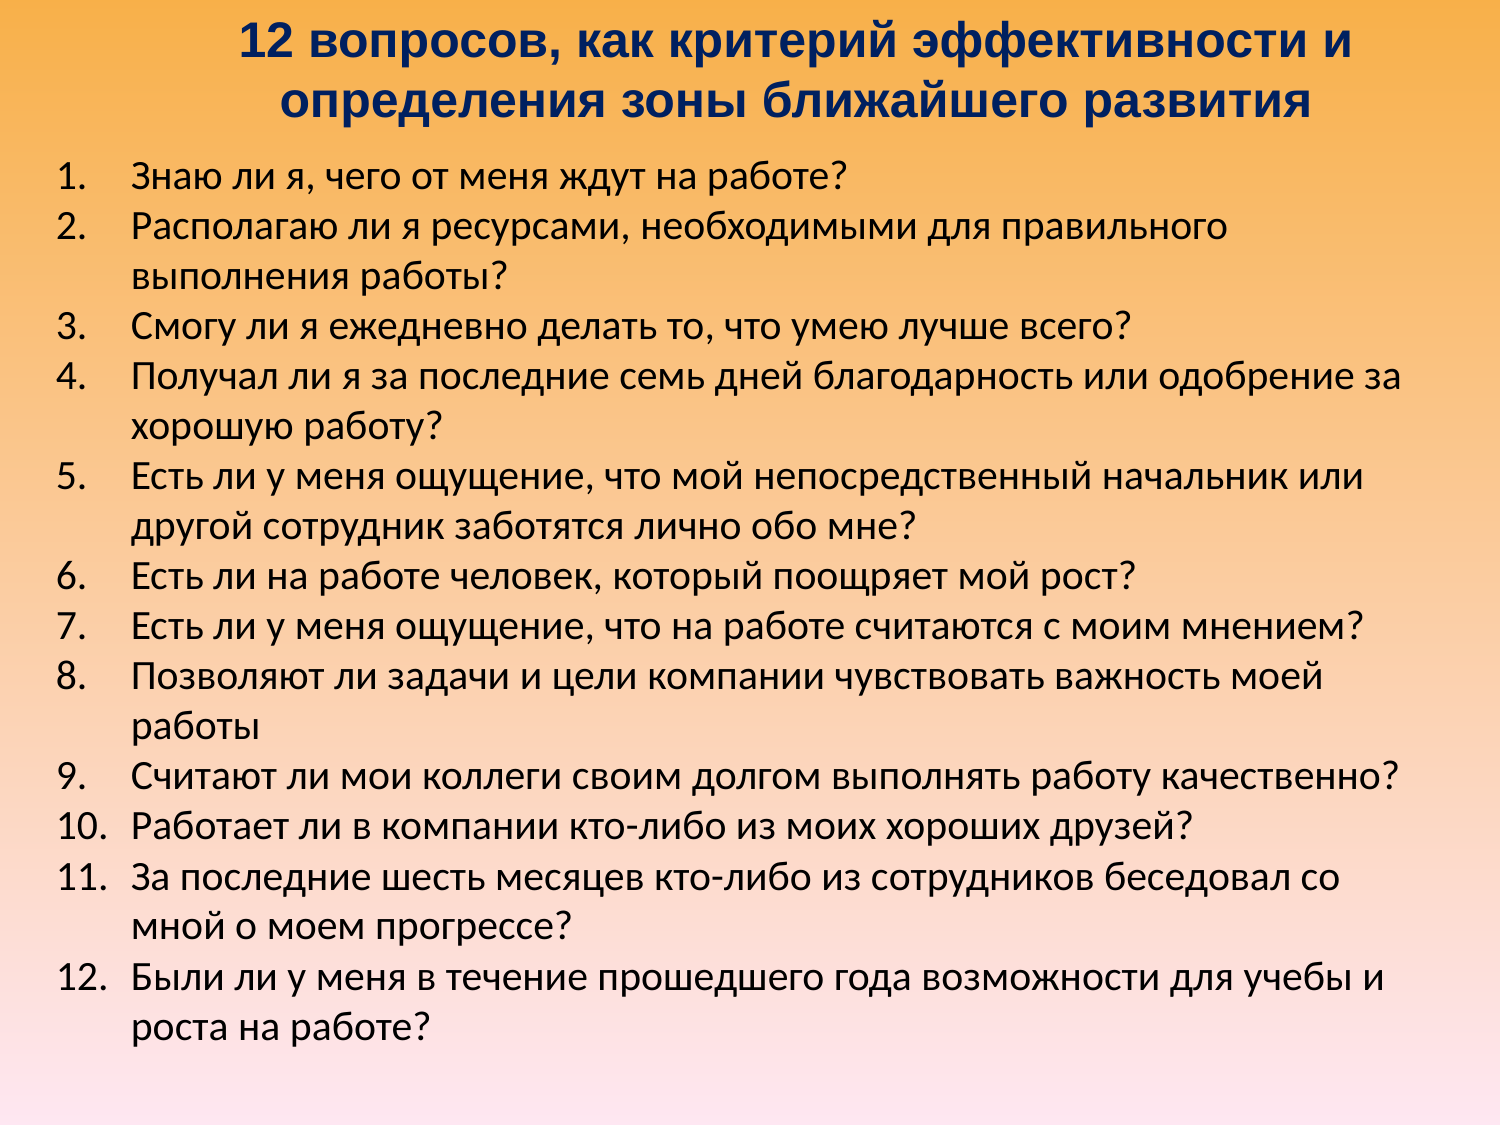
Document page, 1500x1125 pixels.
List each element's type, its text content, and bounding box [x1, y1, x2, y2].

text_box Знаю ли я, чего от меня ждут на работе? Располагаю ли я ресурсами, необходимыми для правильного выполнения работы? Смогу ли я ежедневно делать то, что умею лучше всего? Получал ли я за последние семь дней благодарность или одобрение за хорошую работу? Есть ли у меня ощущение, что мой непосредственный начальник или другой сотрудник заботятся лично обо мне? Есть ли на работе человек, который поощряет мой рост? Есть ли у меня ощущение, что на работе считаются с моим мнением? Позволяют ли задачи и цели компании чувствовать важность моей работы Считают ли мои коллеги своим долгом выполнять работу качественно? Работает ли в компании кто-либо из моих хороших друзей? За последние шесть месяцев кто-либо из сотрудников беседовал со мной о моем прогрессе? Были ли у меня в течение прошедшего года возможности для учебы и роста на работе? [41, 140, 1459, 1056]
text_box 12 вопросов, как критерий эффективности и определения зоны ближайшего развития [164, 0, 1429, 135]
